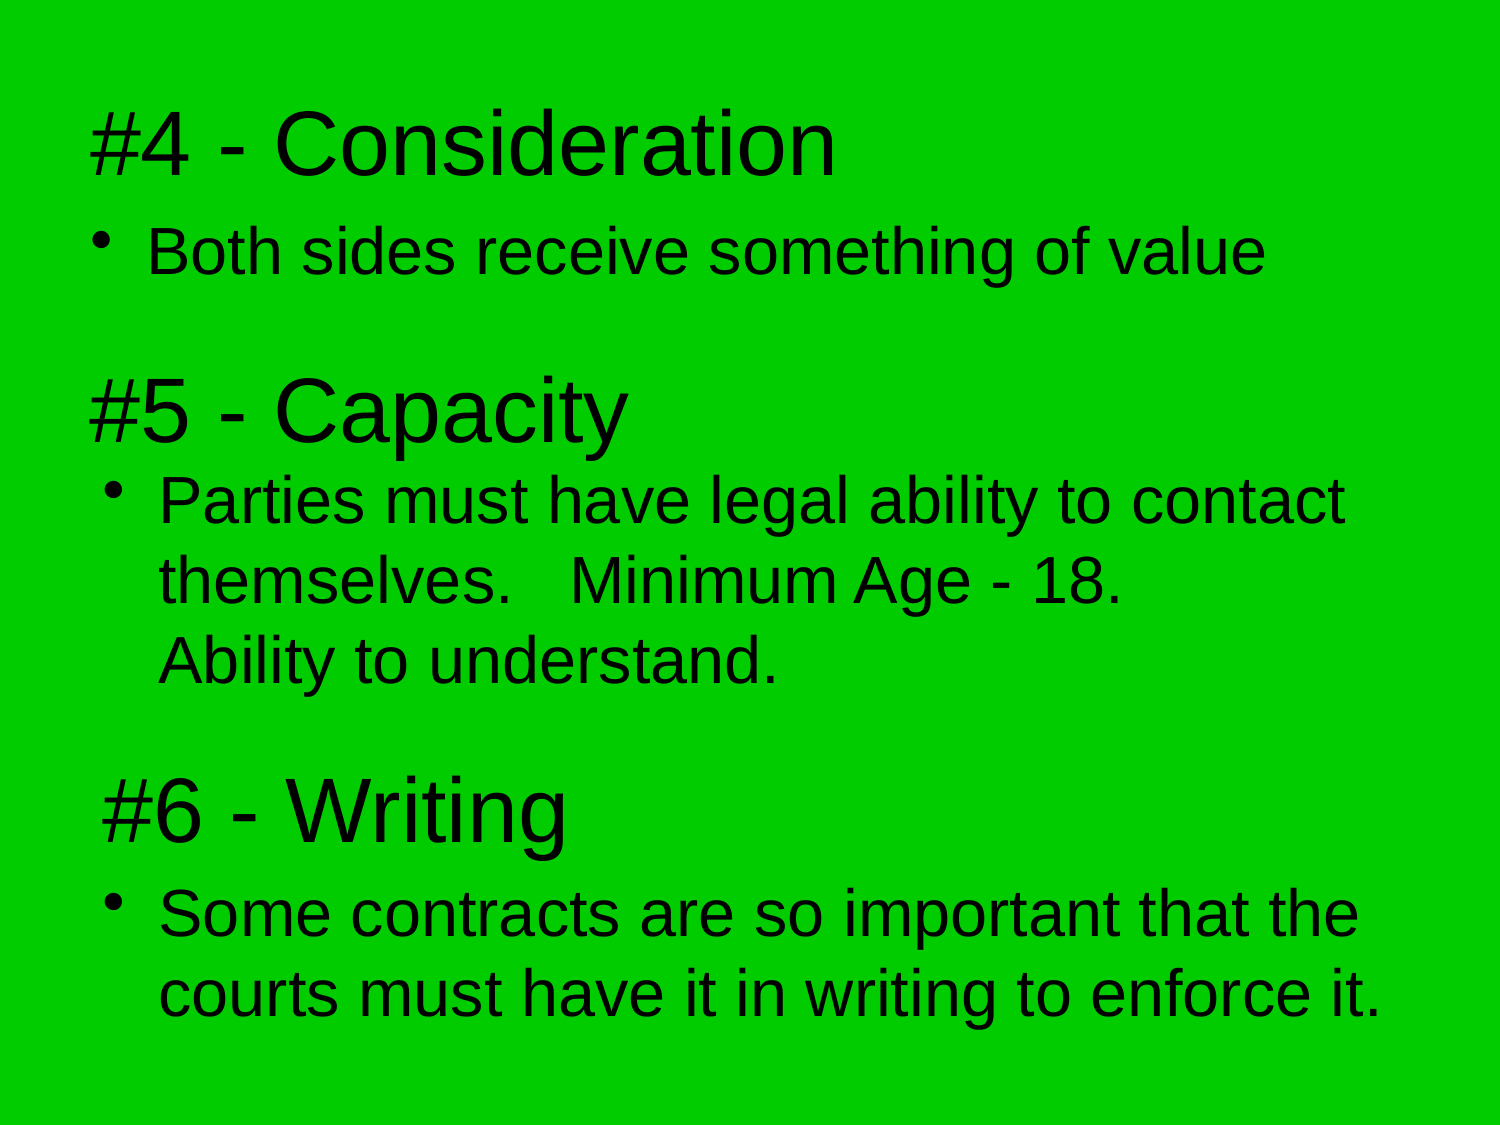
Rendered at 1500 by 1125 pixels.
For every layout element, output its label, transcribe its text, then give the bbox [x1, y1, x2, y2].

text_box Parties must have legal ability to contact themselves. Minimum Age - 18. Ability to understand. [87, 450, 1438, 563]
text_box #5 - Capacity [74, 312, 1425, 500]
title #4 - Consideration [74, 44, 1426, 199]
text_box Some contracts are so important that the courts must have it in writing to enforce it. [87, 862, 1438, 1050]
list Both sides receive something of value [74, 199, 1426, 313]
text_box #6 - Writing [87, 712, 1438, 862]
